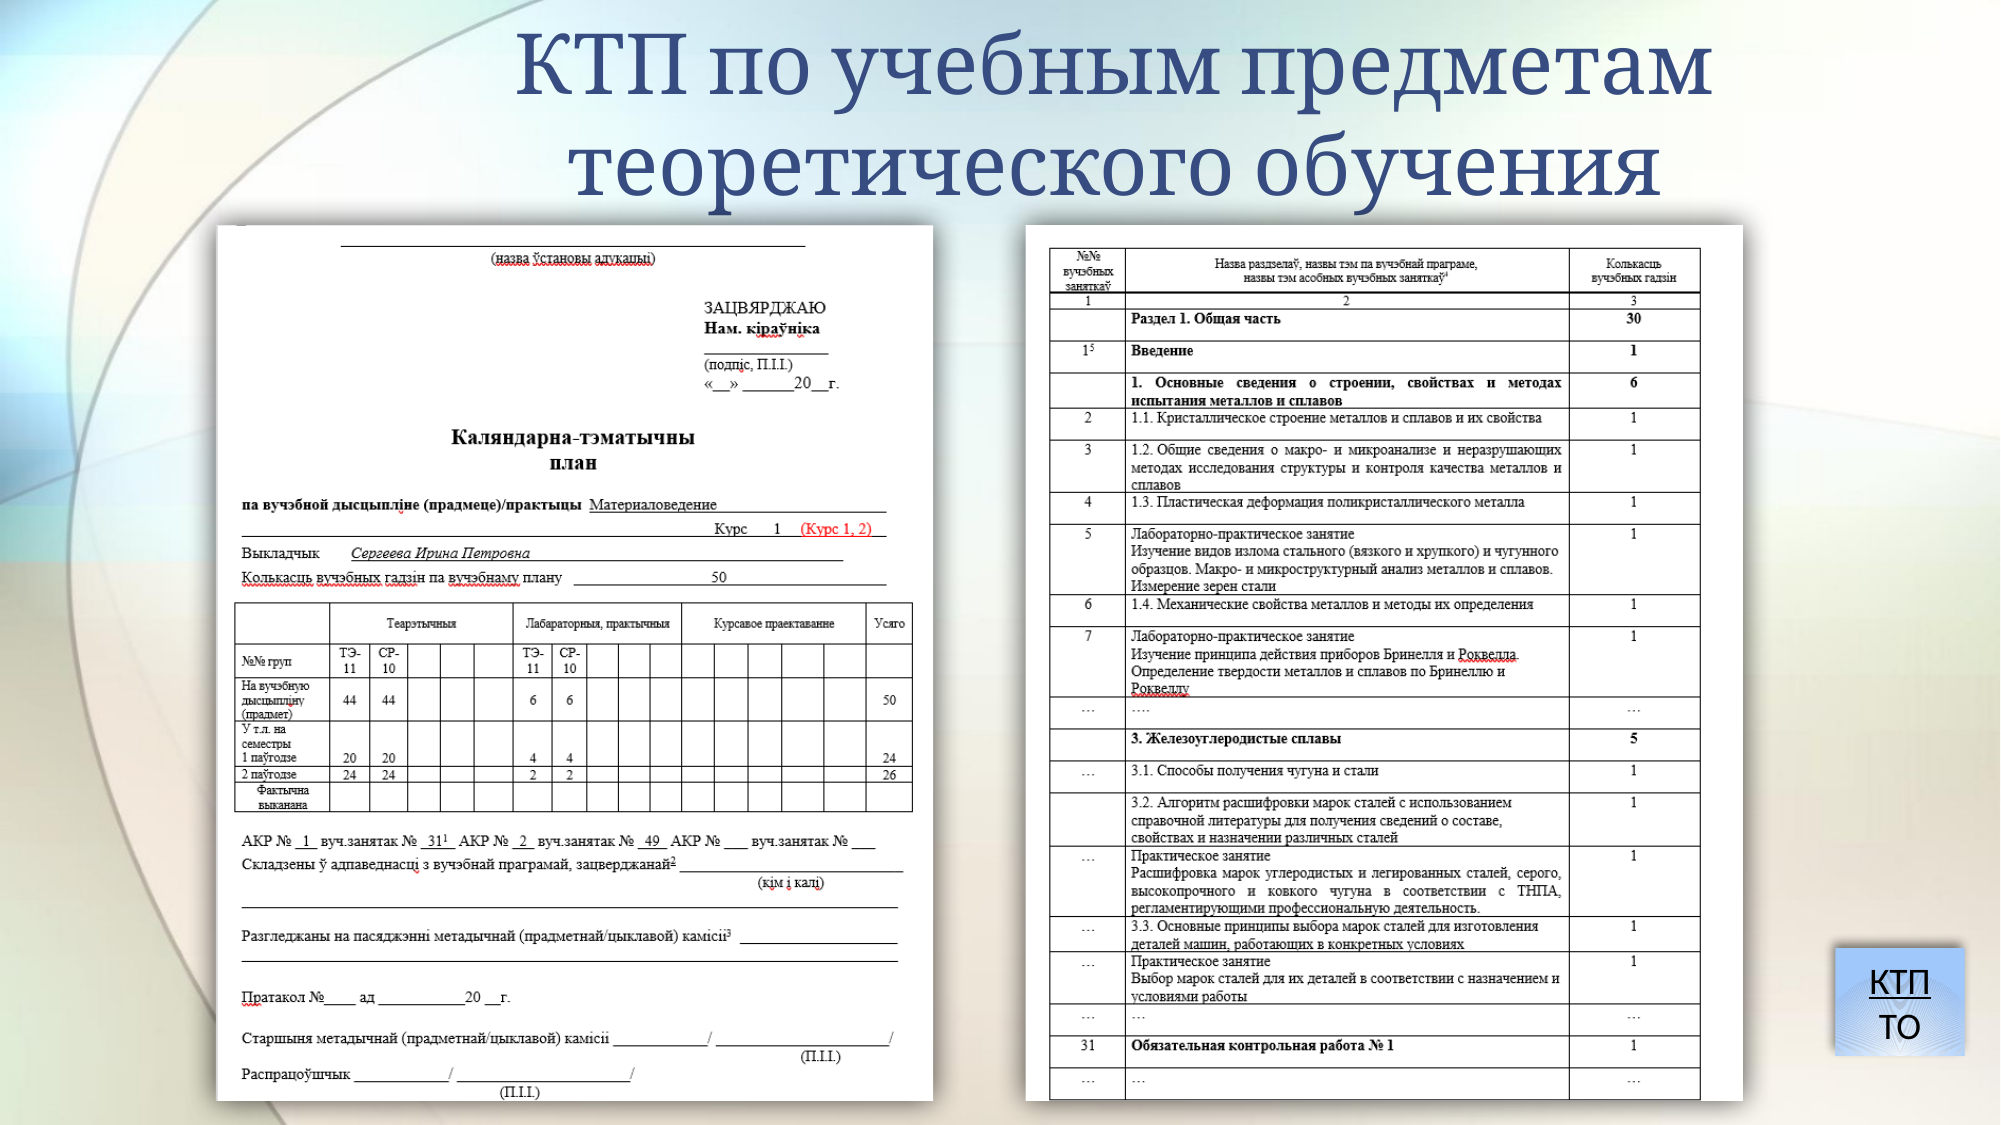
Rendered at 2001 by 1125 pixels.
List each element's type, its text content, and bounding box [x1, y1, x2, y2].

title КТП по учебным предметам теоретического обучения [374, 2, 1856, 221]
text_box КТП ТО [1835, 947, 1965, 1056]
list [215, 225, 934, 1101]
picture [0, 0, 2001, 1125]
